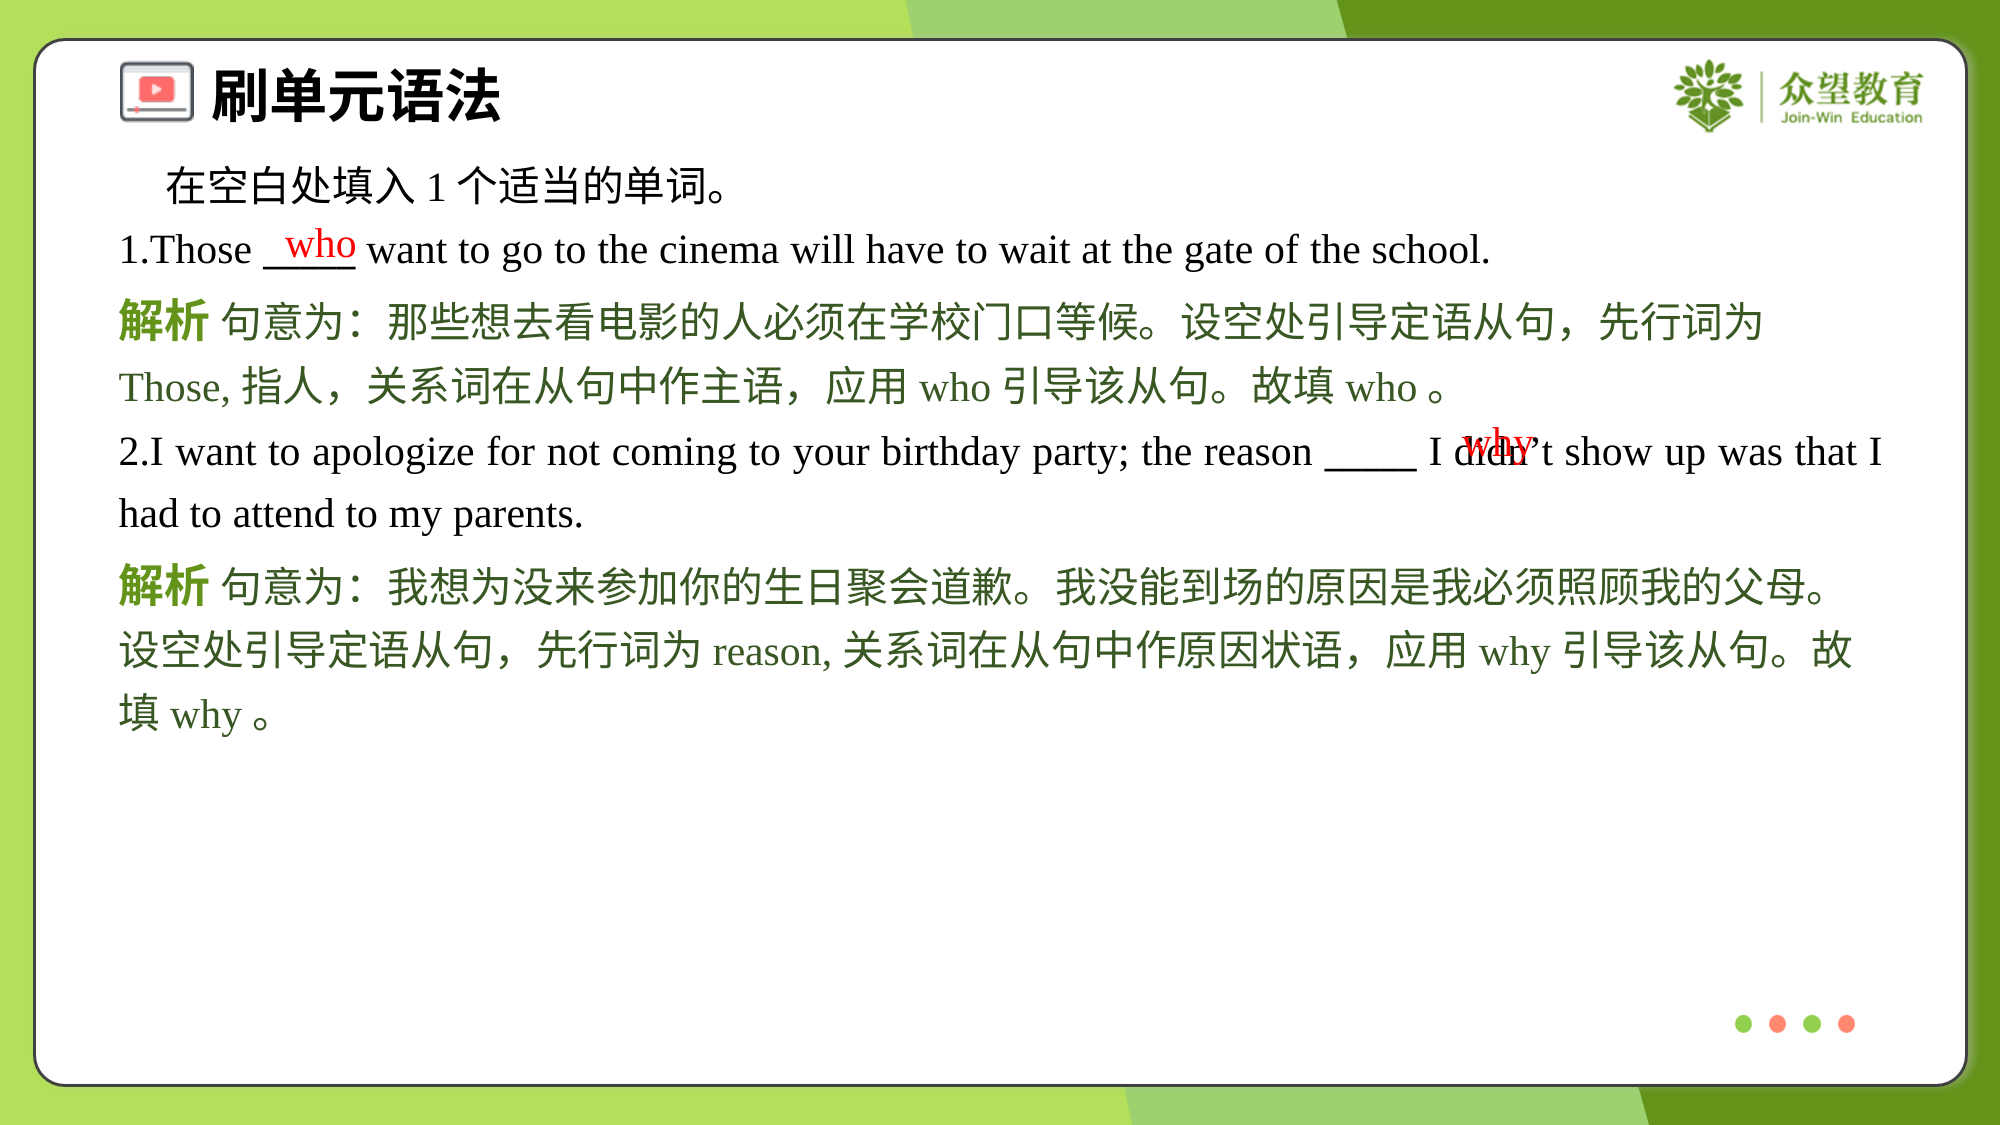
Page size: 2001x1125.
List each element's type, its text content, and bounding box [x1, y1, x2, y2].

text_box 解析 句意为：那些想去看电影的人必须在学校门口等候。设空处引导定语从句，先行词为Those,指人，关系词在从句中作主语，应用who引导该从句。故填who。 [118, 278, 1883, 405]
text_box 在空白处填入1个适当的单词。 1.Those _____ want to go to the cinema will have to wait at the gate of the school. [118, 146, 1883, 267]
text_box why [1457, 402, 1539, 461]
text_box who [280, 203, 362, 261]
picture [0, 0, 2000, 1125]
text_box 2.I want to apologize for not coming to your birthday party; the reason _____ I didn’t show up was that I had to attend to my parents. [118, 411, 1883, 531]
text_box 解析 句意为：我想为没来参加你的生日聚会道歉。我没能到场的原因是我必须照顾我的父母。设空处引导定语从句，先行词为reason,关系词在从句中作原因状语，应用why引导该从句。故填why。 [118, 542, 1883, 732]
